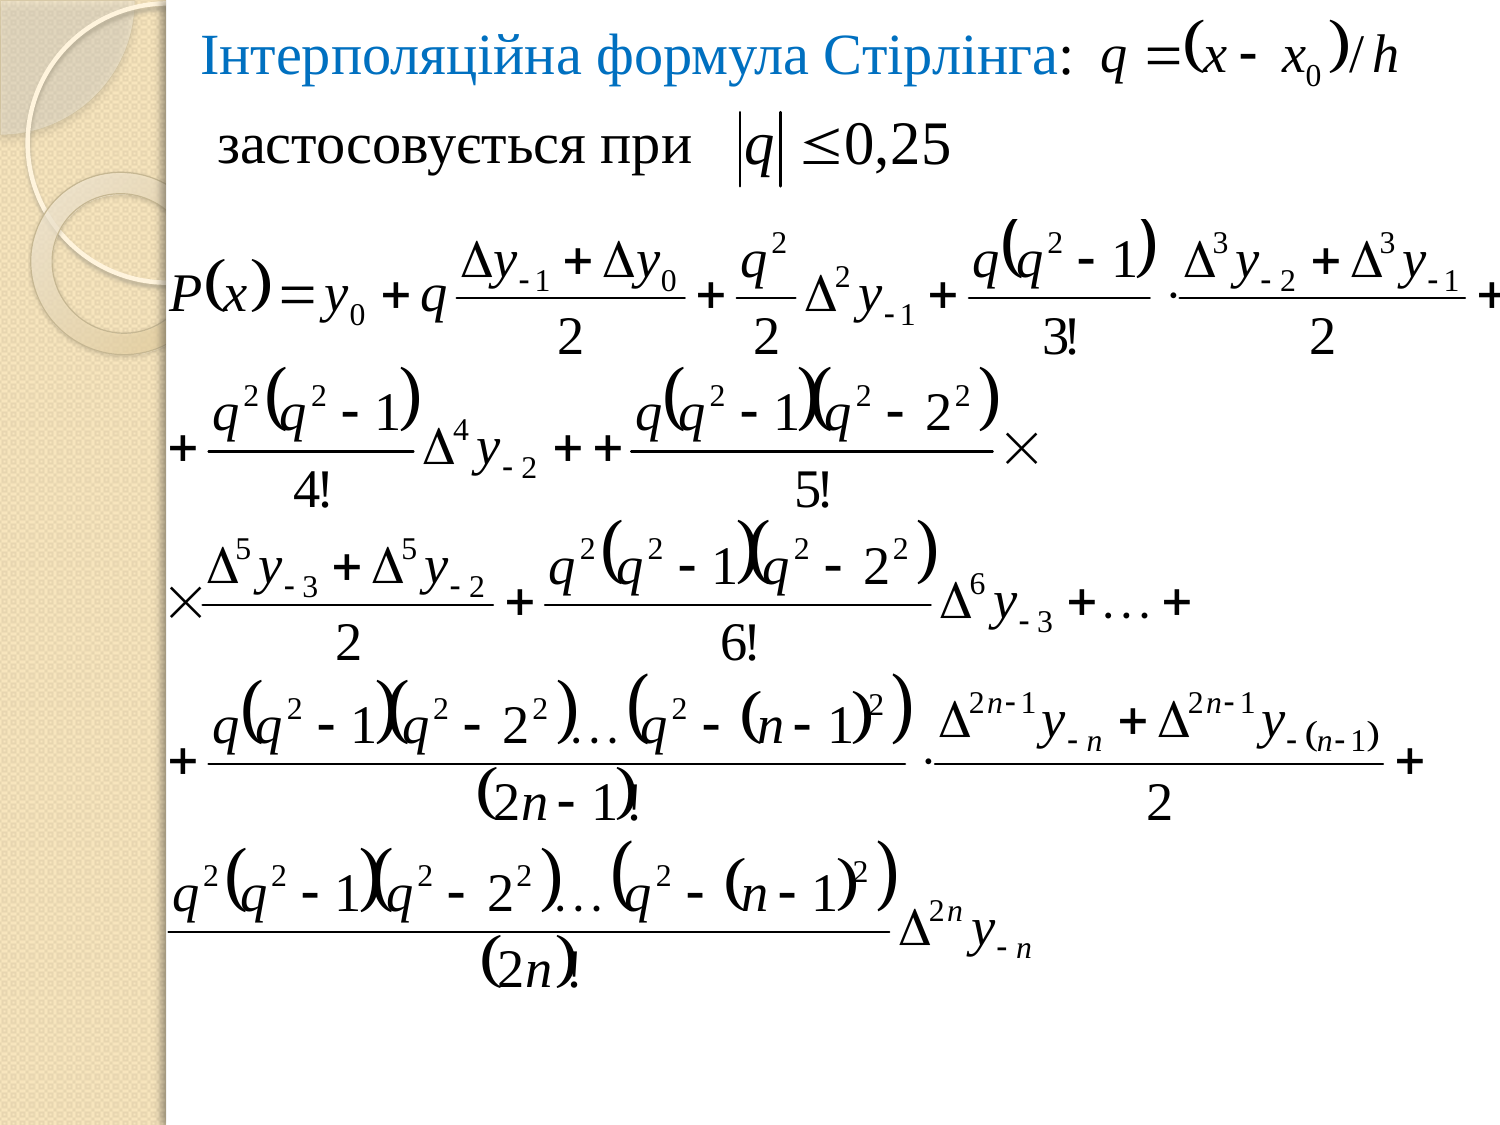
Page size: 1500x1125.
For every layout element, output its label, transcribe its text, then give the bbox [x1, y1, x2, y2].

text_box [1092, 17, 1410, 100]
text_box застосовується при [187, 98, 722, 183]
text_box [159, 219, 1500, 1013]
text_box Інтерполяційна формула Стірлінга: [185, 8, 1436, 94]
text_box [728, 97, 962, 201]
